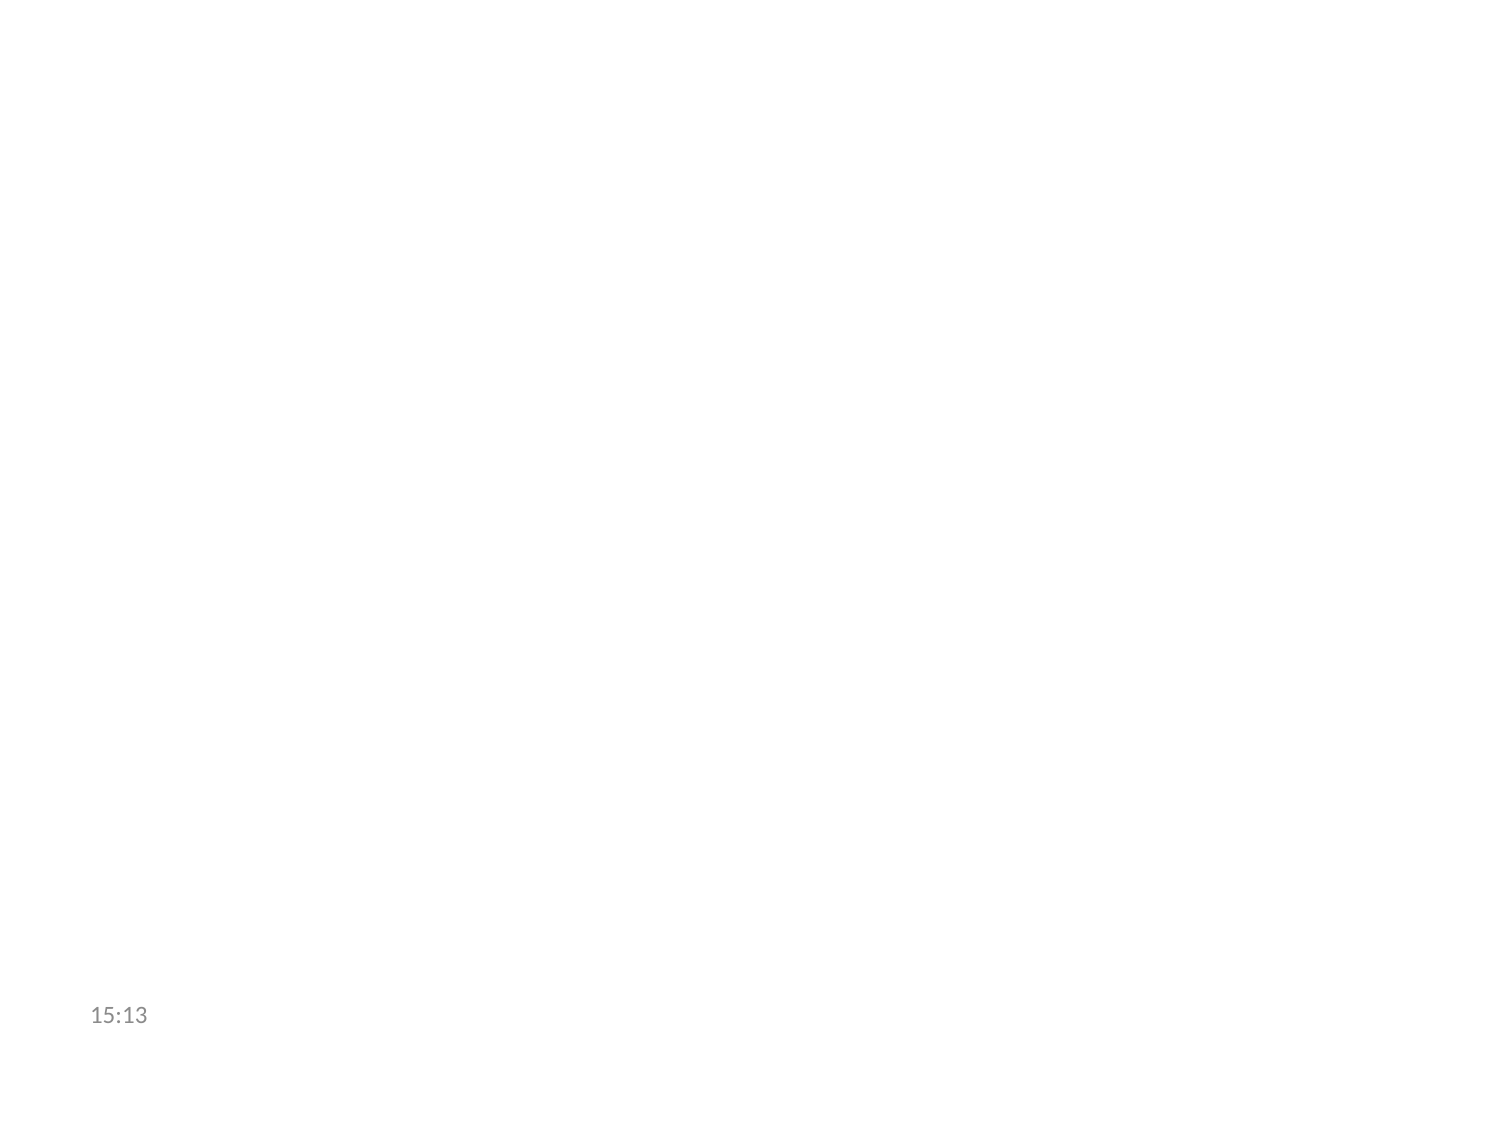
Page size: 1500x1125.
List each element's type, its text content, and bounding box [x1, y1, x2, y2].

text_box 15:35 [75, 983, 425, 1044]
